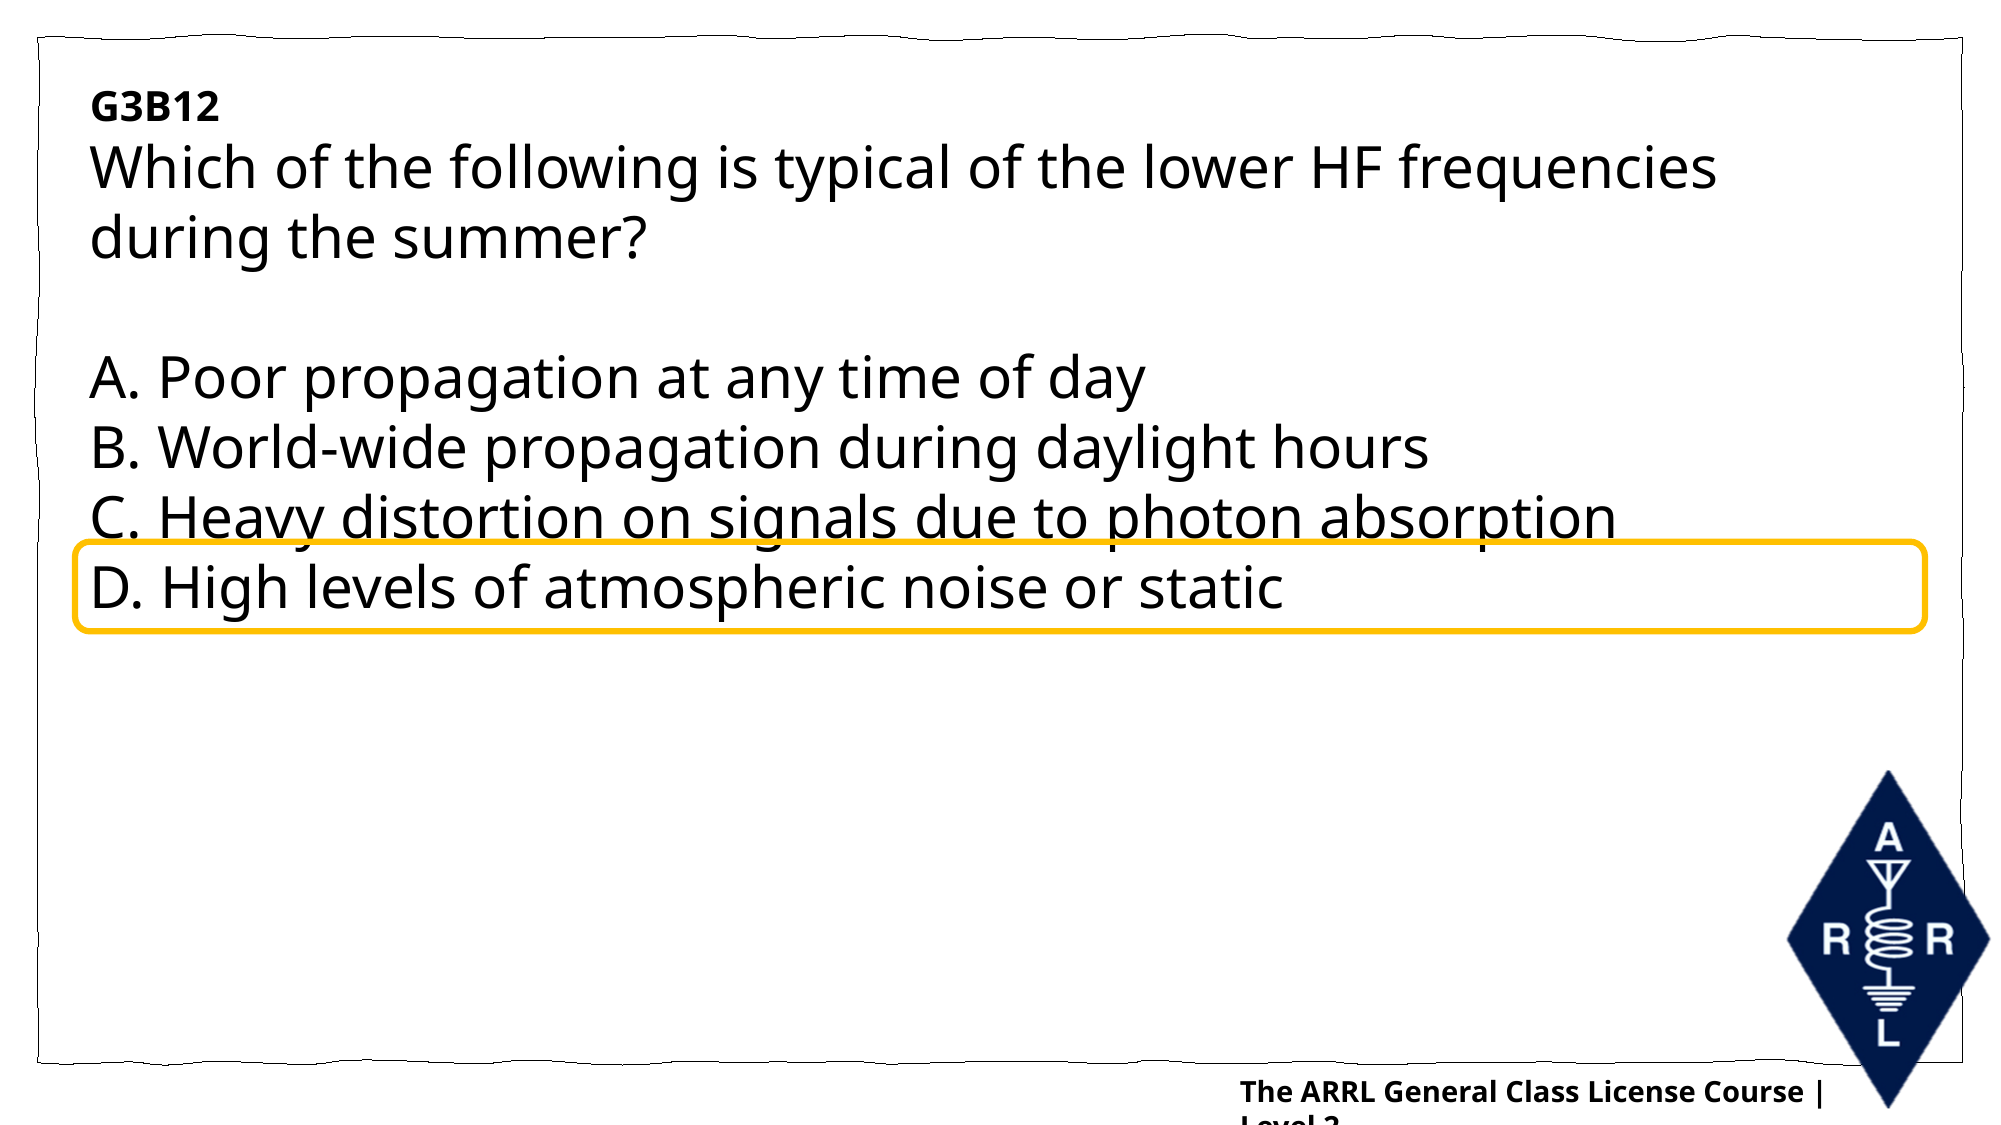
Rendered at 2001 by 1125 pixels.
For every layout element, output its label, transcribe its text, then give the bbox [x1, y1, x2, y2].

picture [1773, 752, 1999, 1125]
text_box G3B12 Which of the following is typical of the lower HF frequencies during the summer? A. Poor propagation at any time of day B. World-wide propagation during daylight hours C. Heavy distortion on signals due to photon absorption D. High levels of atmospheric noise or static [75, 72, 1850, 548]
text_box [73, 540, 1927, 633]
